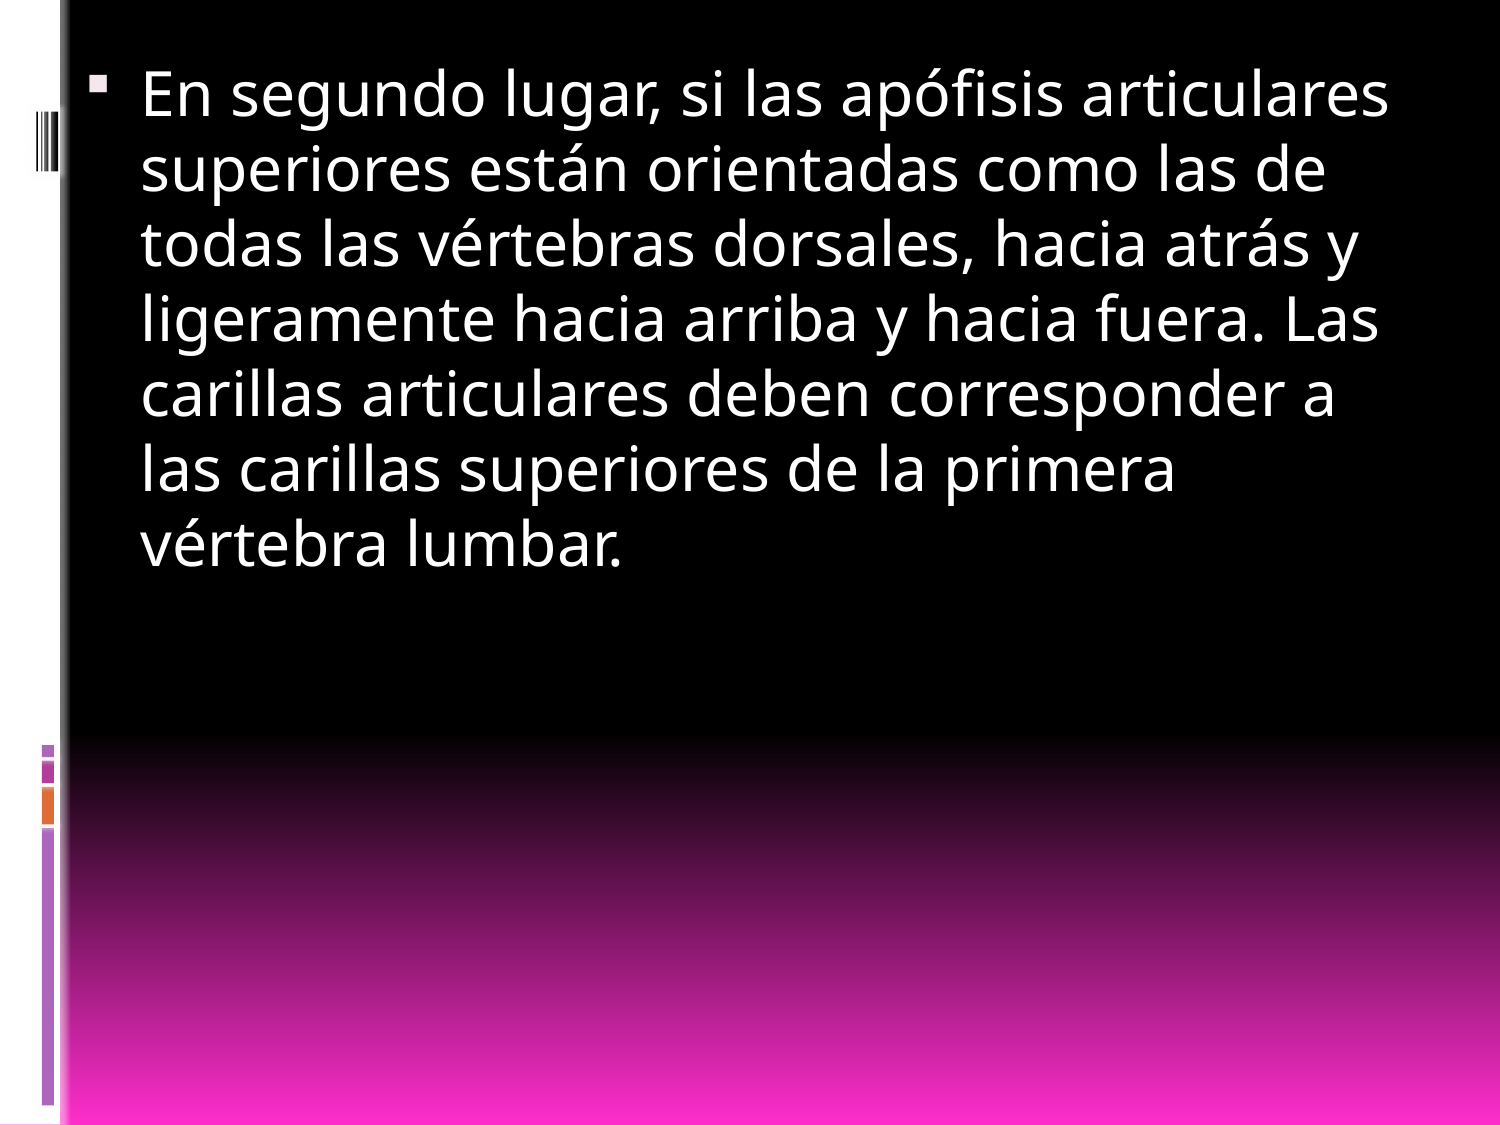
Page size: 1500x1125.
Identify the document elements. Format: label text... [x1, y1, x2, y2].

list En segundo lugar, si las apófisis articulares superiores están orientadas como las de todas las vértebras dorsales, hacia atrás y ligeramente hacia arriba y hacia fuera. Las carillas articulares deben corresponder a las carillas superiores de la primera vértebra lumbar. [58, 46, 1425, 1043]
